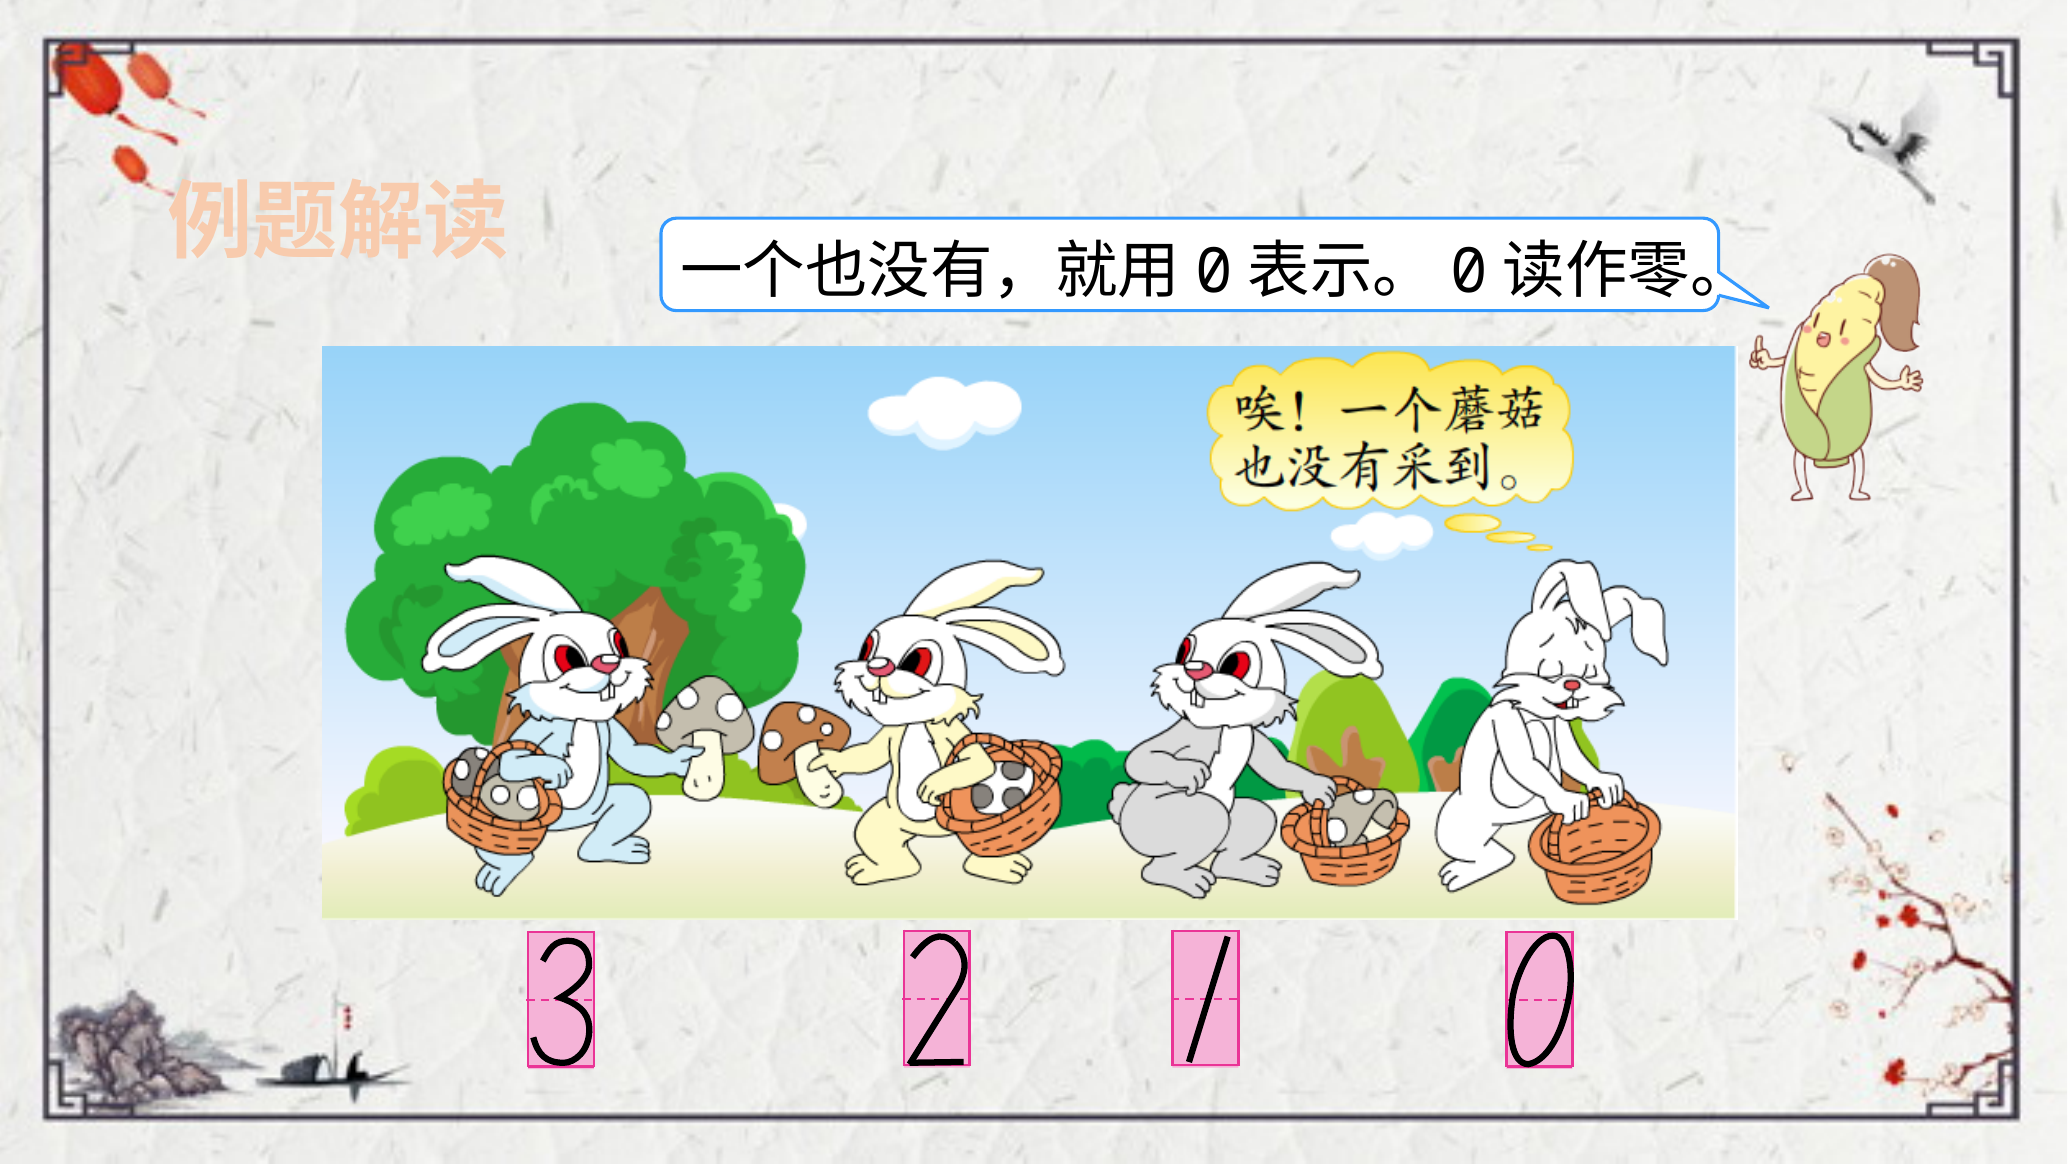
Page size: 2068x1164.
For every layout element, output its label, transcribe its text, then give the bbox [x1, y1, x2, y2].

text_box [1170, 929, 1239, 1068]
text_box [533, 940, 590, 1063]
text_box 一个也没有，就用0表示。0读作零。 [660, 218, 1737, 311]
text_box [1504, 930, 1573, 1069]
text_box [526, 930, 595, 1070]
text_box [909, 936, 965, 1065]
picture [0, 0, 2068, 1164]
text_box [902, 929, 971, 1068]
text_box 例题解读 [152, 158, 525, 277]
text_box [1188, 936, 1228, 1063]
